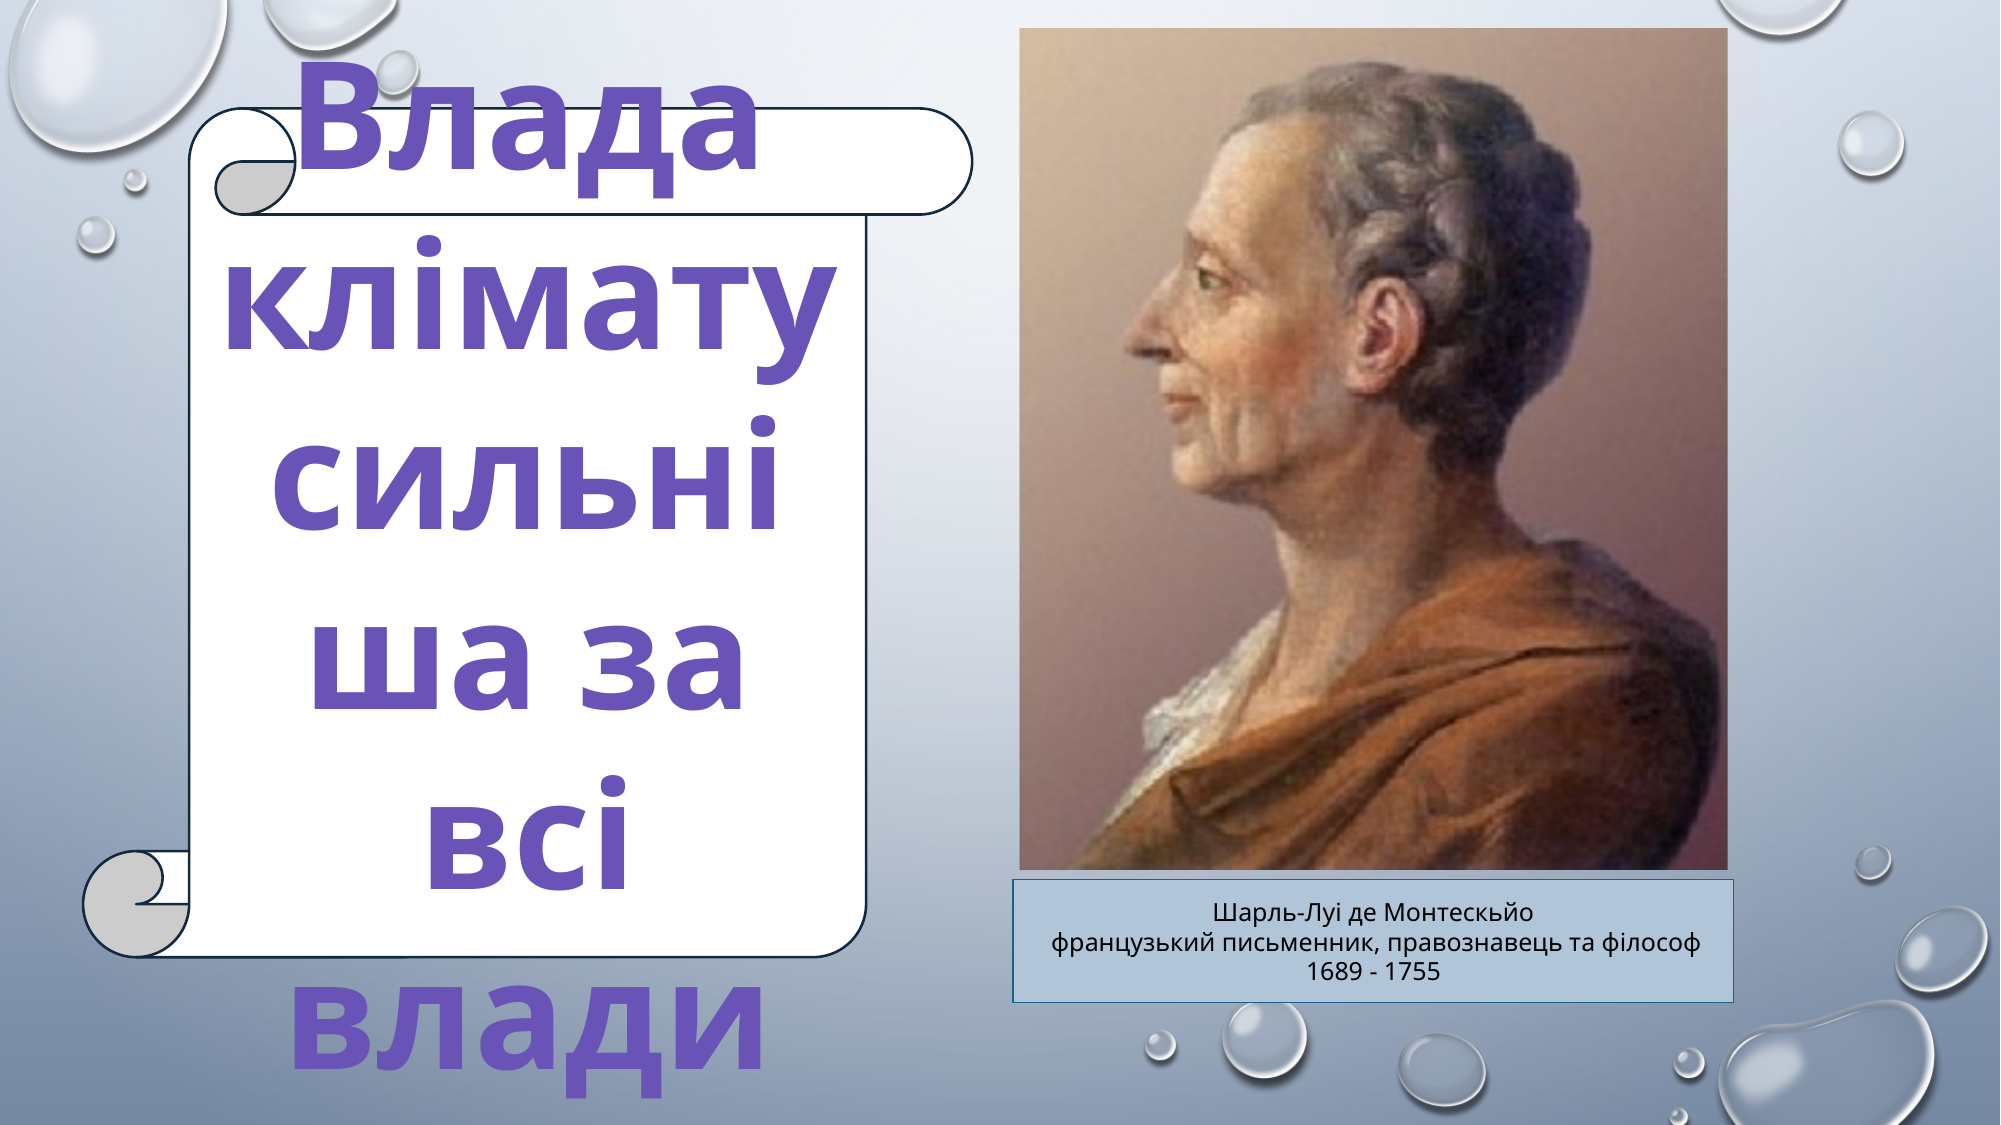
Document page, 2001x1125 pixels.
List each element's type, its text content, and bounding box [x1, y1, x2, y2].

text_box Шарль-Луі де Монтескьйо французький письменник, правознавець та філософ 1689 - 1755 [1012, 999, 1734, 1003]
picture [0, 0, 2000, 1125]
text_box Влада клімату сильніша за всі влади [81, 107, 974, 959]
